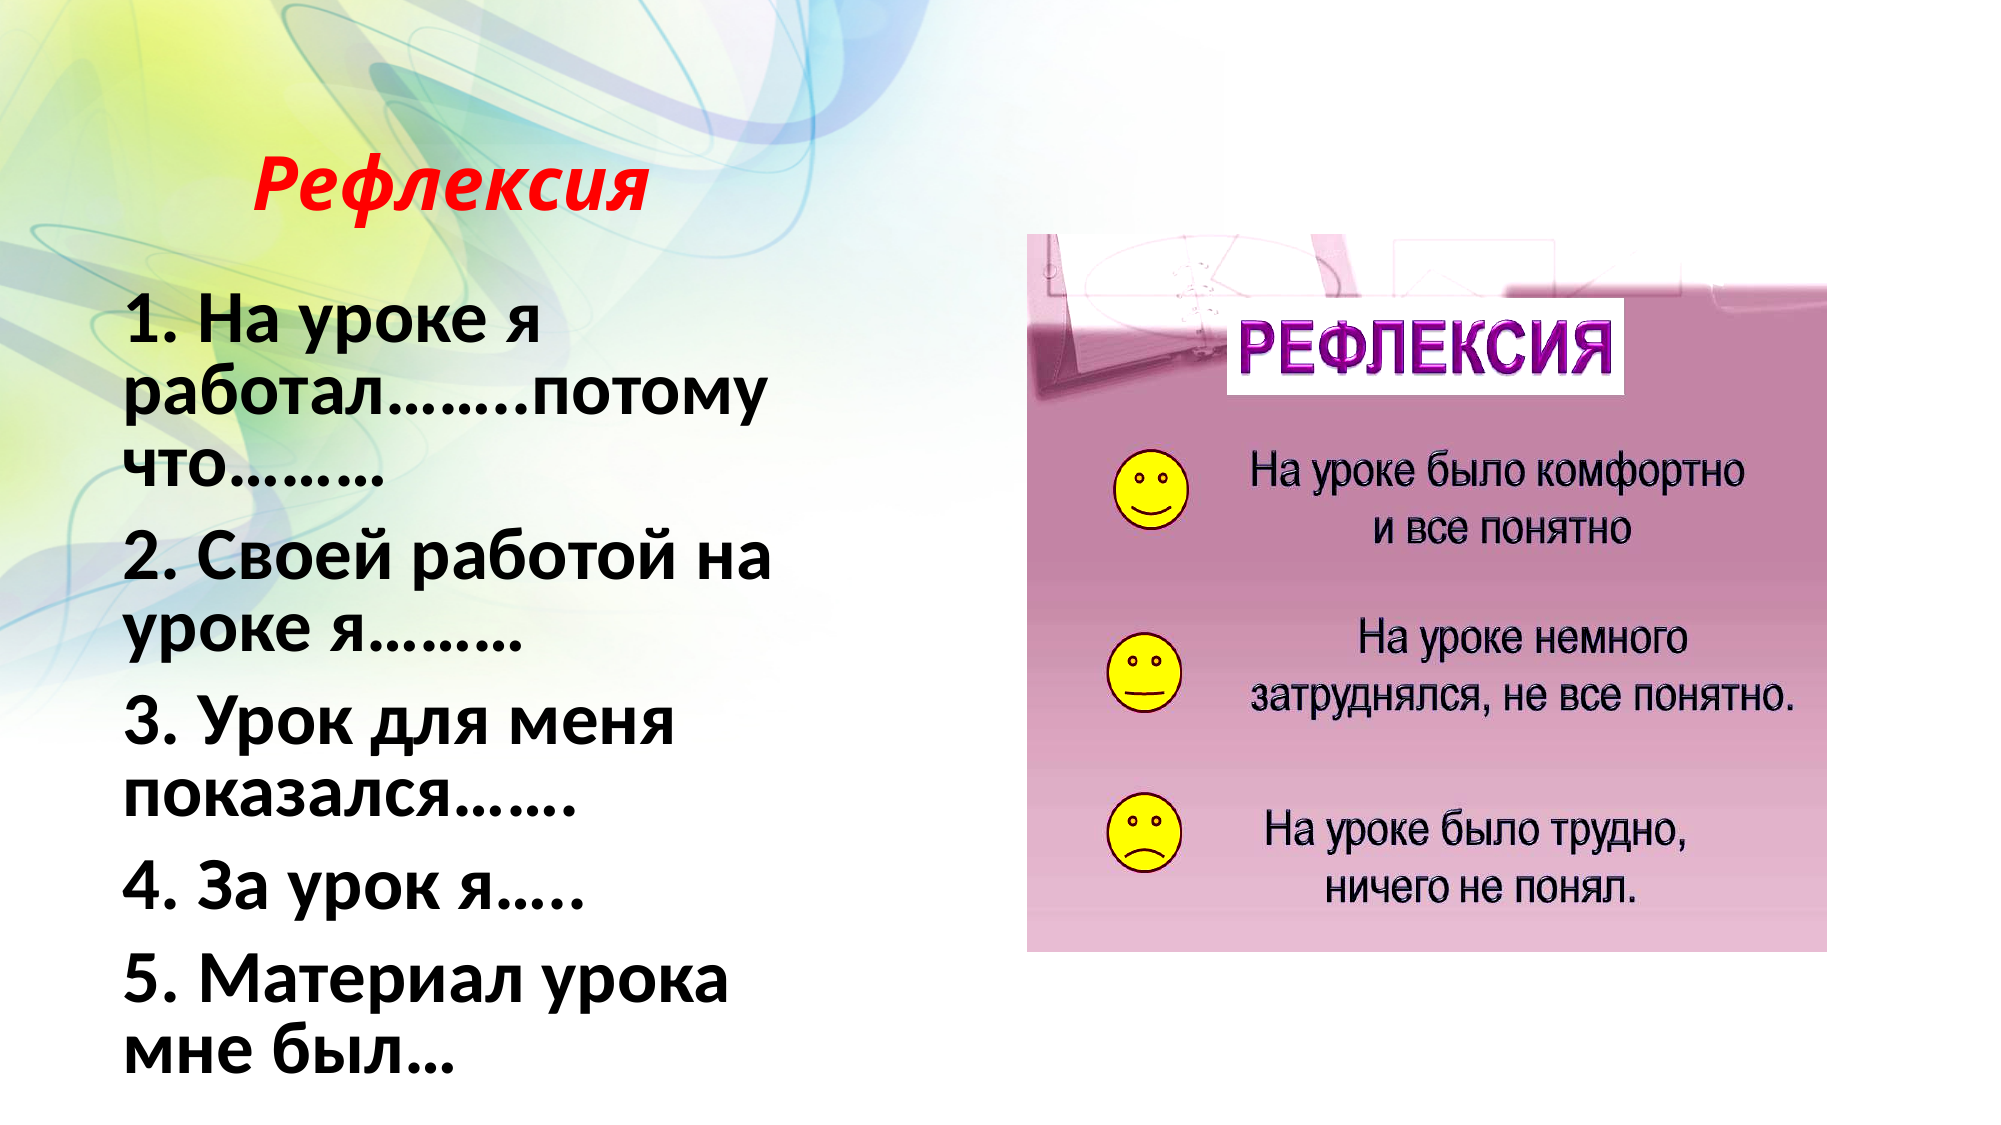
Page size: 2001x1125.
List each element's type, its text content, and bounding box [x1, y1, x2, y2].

list 1. На уроке я работал……..потому что……… 2. Своей работой на уроке я……… 3. Урок для меня показался……. 4. За урок я….. 5. Материал урока мне был… [85, 277, 856, 1033]
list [1027, 234, 1827, 952]
picture [0, 0, 2001, 1125]
title Рефлексия [156, 76, 748, 235]
